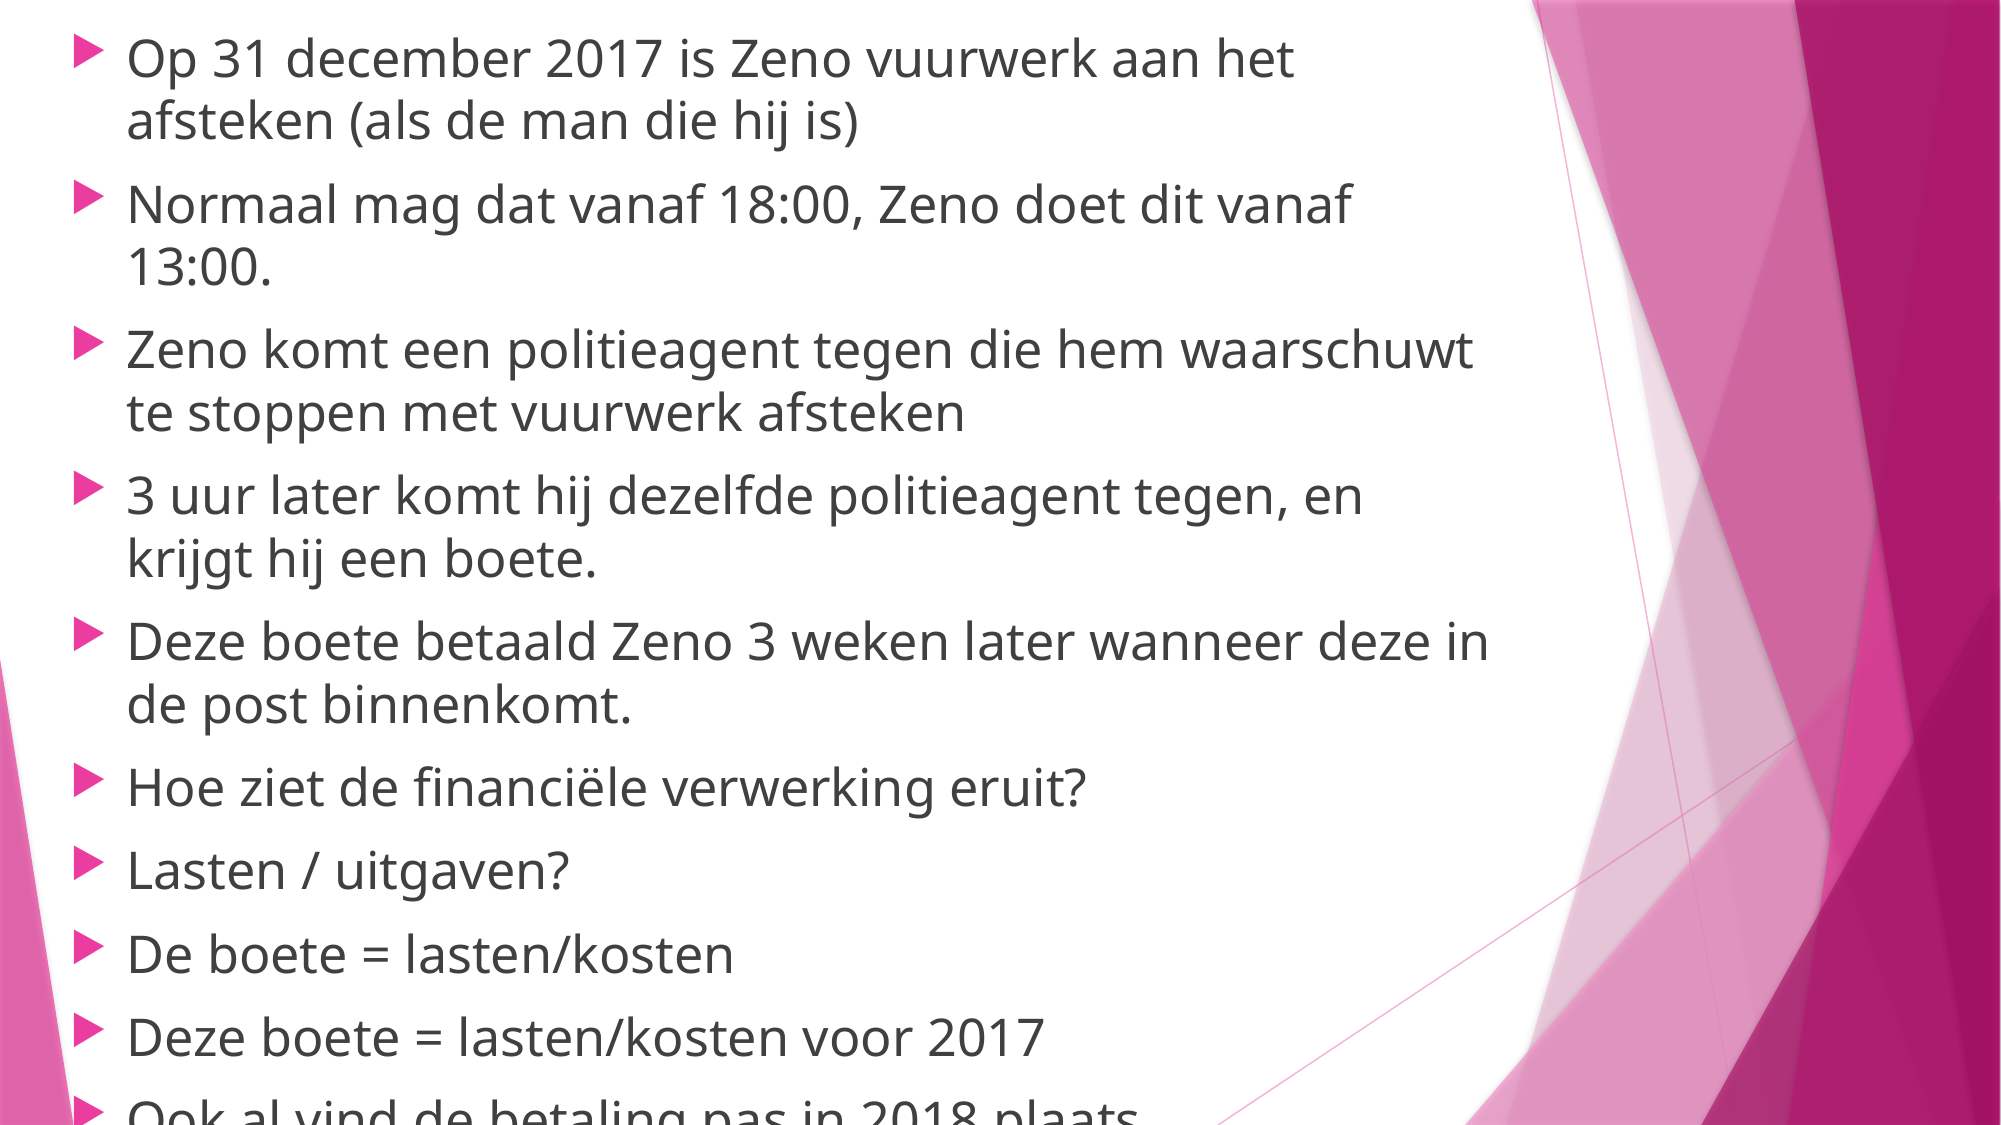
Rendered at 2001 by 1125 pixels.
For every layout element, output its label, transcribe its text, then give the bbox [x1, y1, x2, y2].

list Op 31 december 2017 is Zeno vuurwerk aan het afsteken (als de man die hij is) Normaal mag dat vanaf 18:00, Zeno doet dit vanaf 13:00. Zeno komt een politieagent tegen die hem waarschuwt te stoppen met vuurwerk afsteken 3 uur later komt hij dezelfde politieagent tegen, en krijgt hij een boete. Deze boete betaald Zeno 3 weken later wanneer deze in de post binnenkomt. Hoe ziet de financiële verwerking eruit? Lasten / uitgaven? De boete = lasten/kosten Deze boete = lasten/kosten voor 2017 Ook al vind de betaling pas in 2018 plaats [55, 17, 1522, 992]
